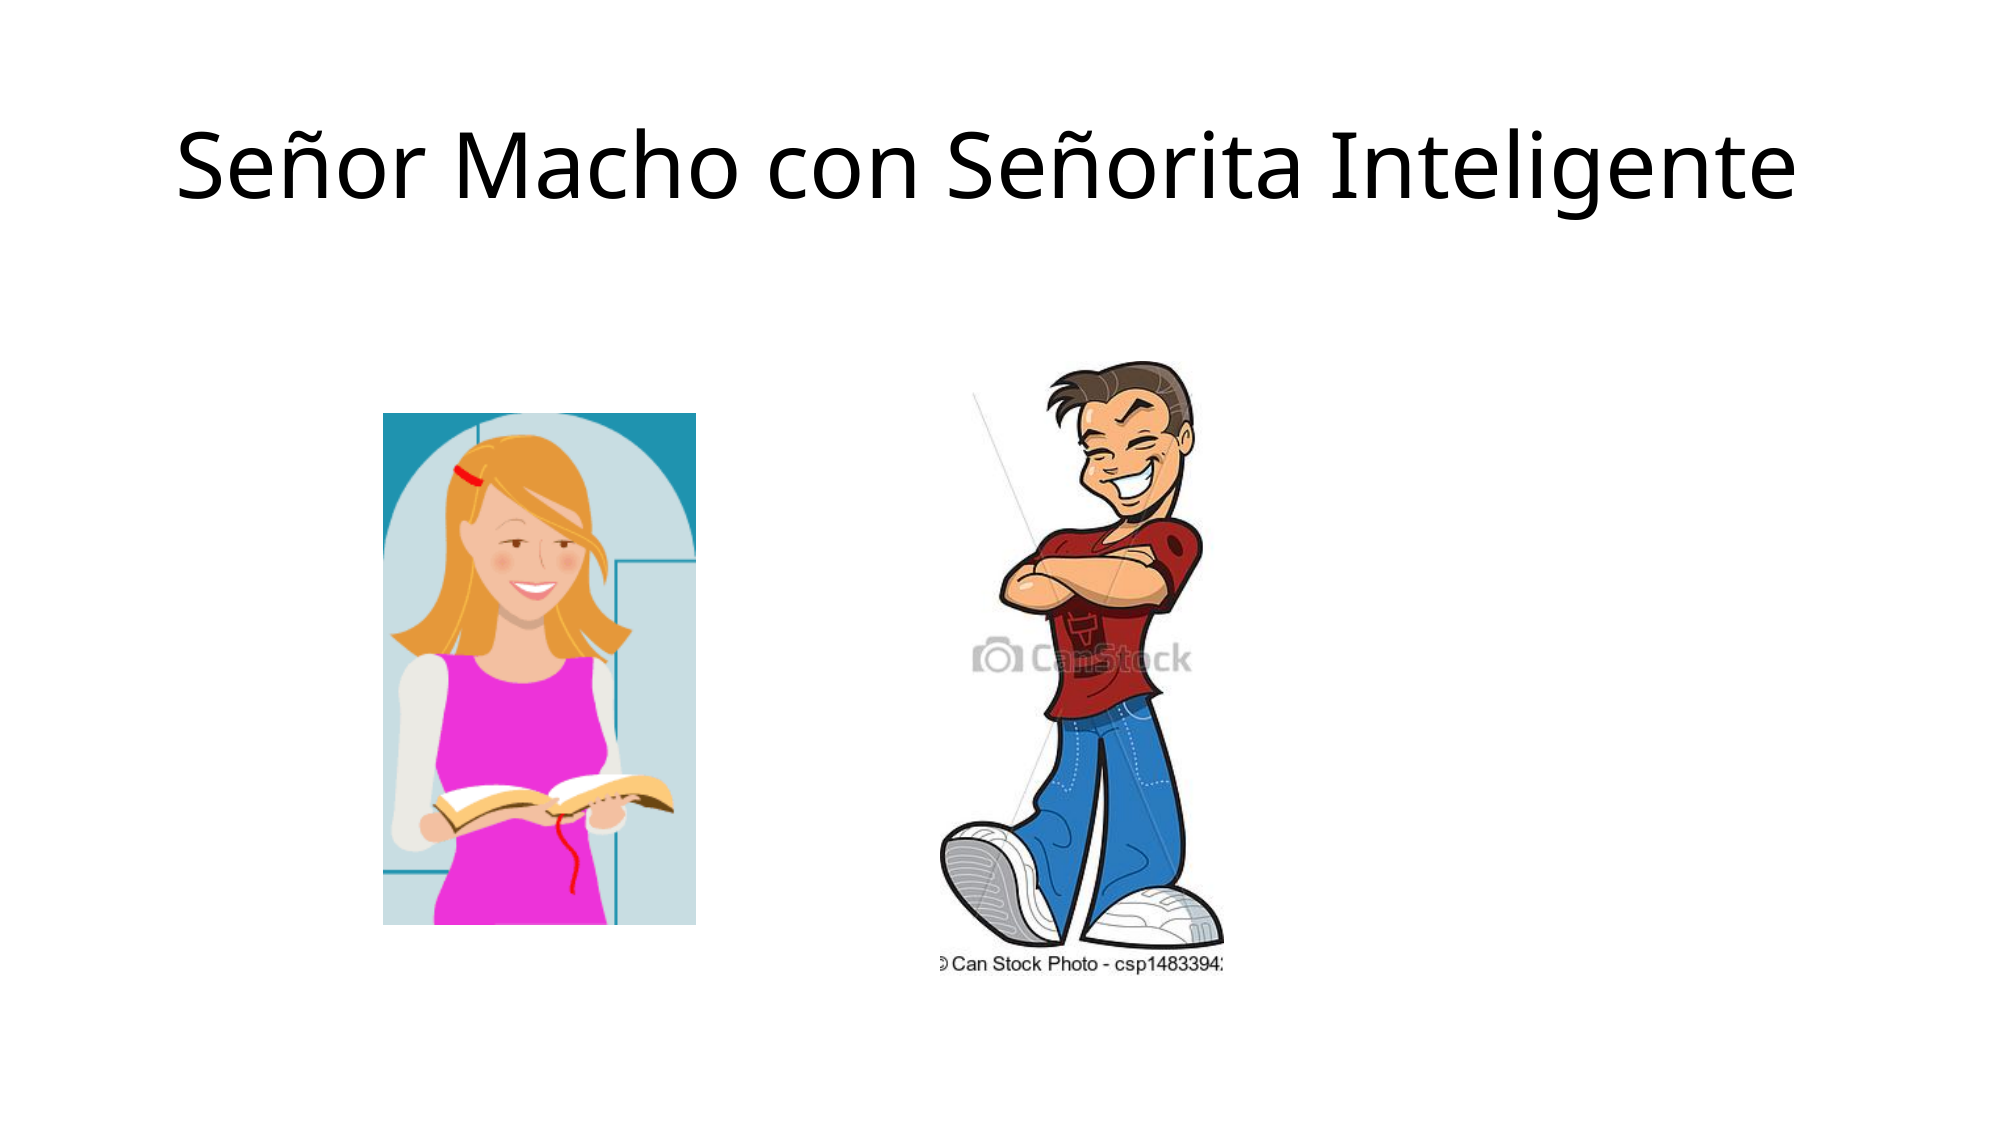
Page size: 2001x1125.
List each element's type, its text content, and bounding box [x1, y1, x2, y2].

title Señor Macho con Señorita Inteligente [137, 59, 1863, 278]
picture [383, 413, 696, 925]
picture [940, 361, 1224, 976]
